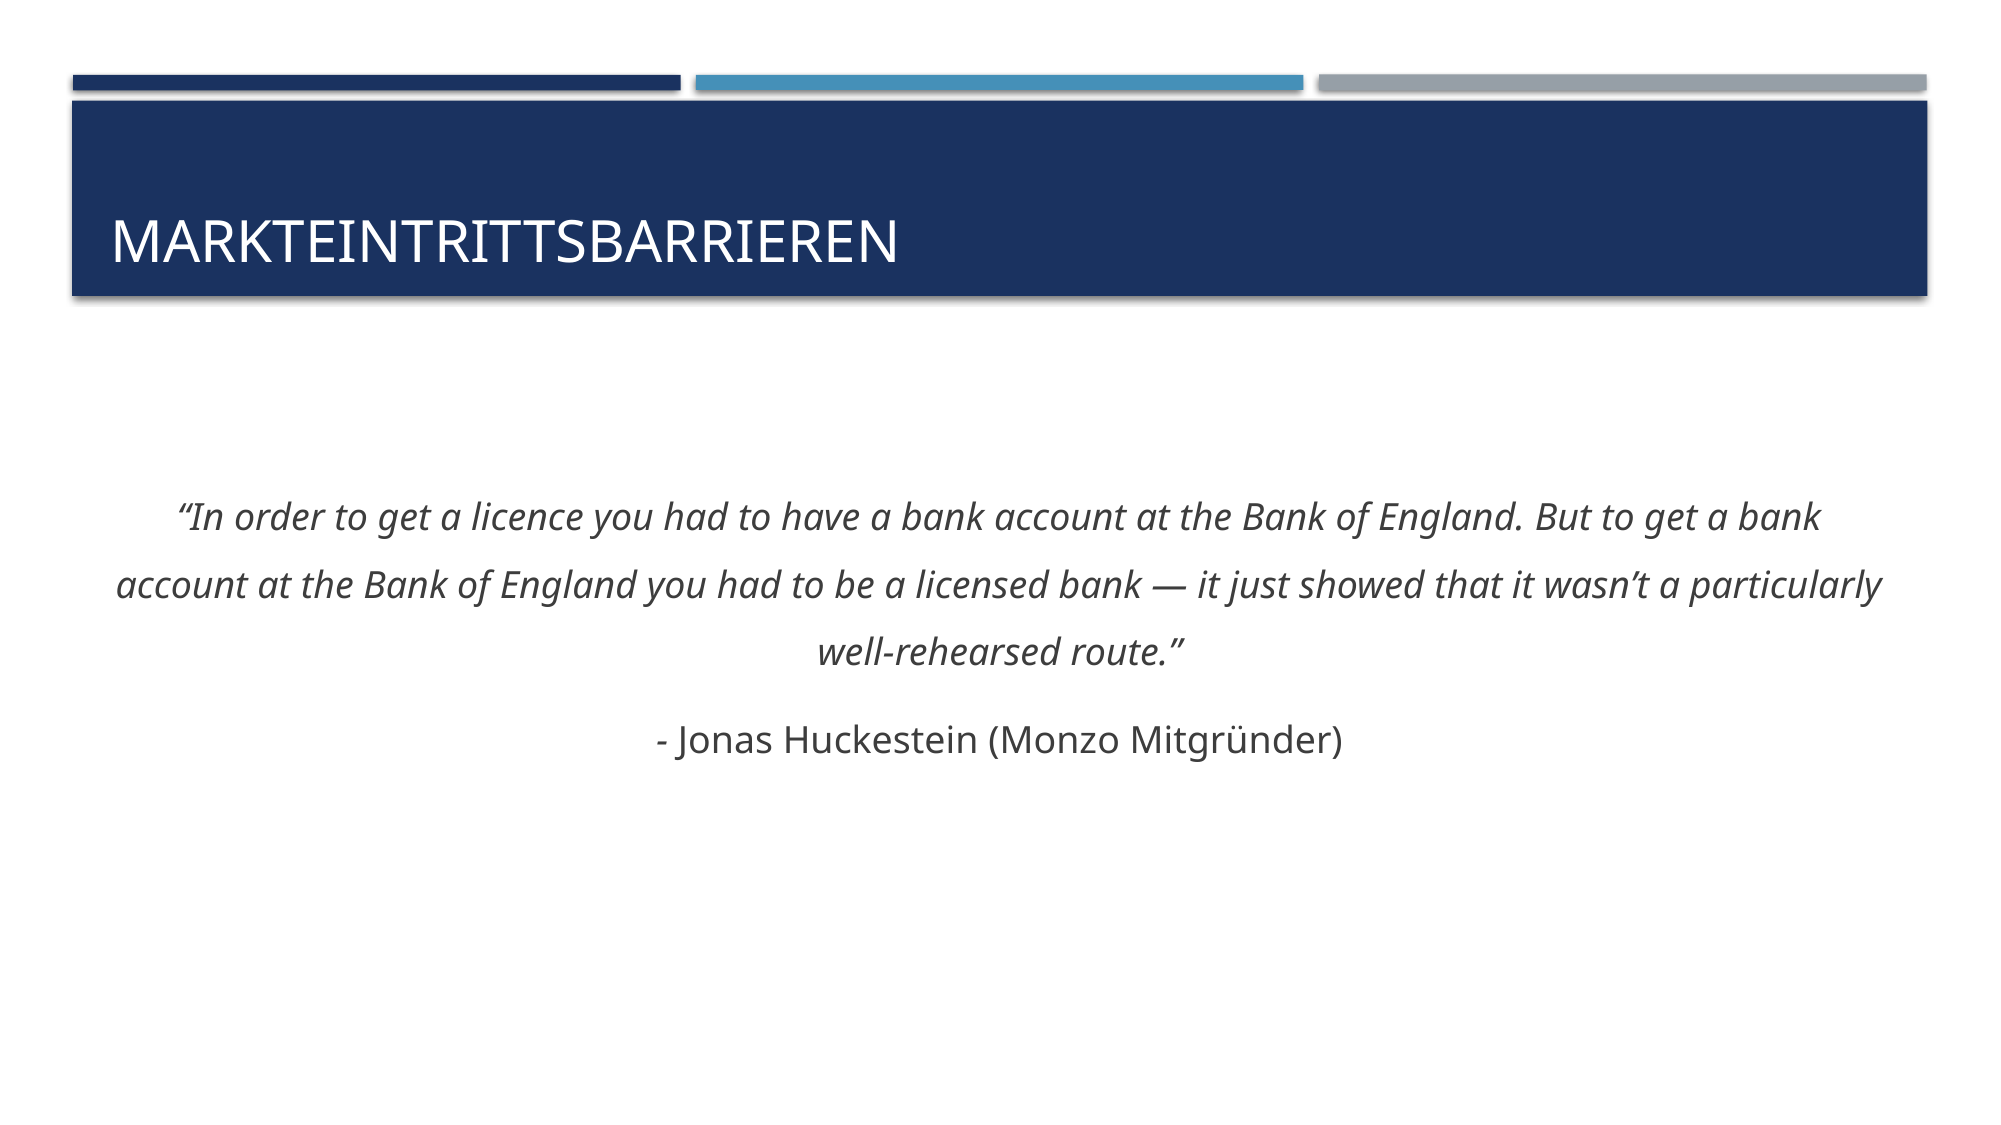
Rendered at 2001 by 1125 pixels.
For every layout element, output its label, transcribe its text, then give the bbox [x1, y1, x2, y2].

list “In order to get a licence you had to have a bank account at the Bank of England. But to get a bank account at the Bank of England you had to be a licensed bank — it just showed that it wasn’t a particularly well-rehearsed route.” - Jonas Huckestein (Monzo Mitgründer) [95, 357, 1905, 962]
title Markteintrittsbarrieren [95, 115, 1905, 282]
